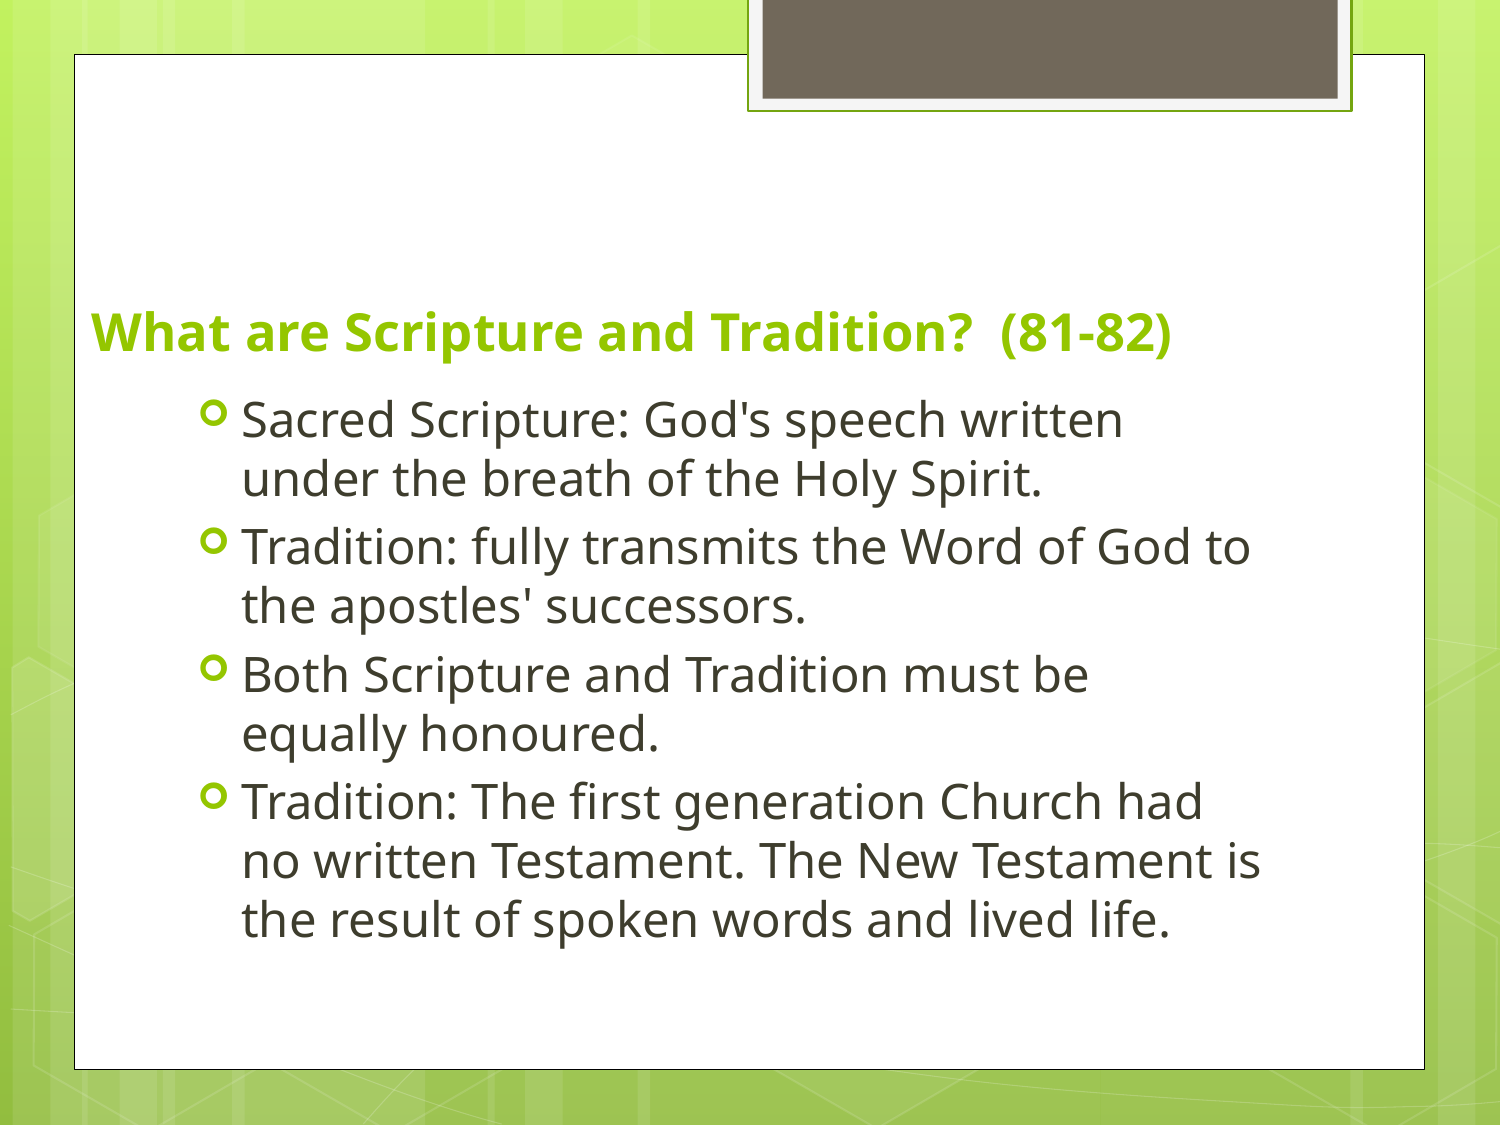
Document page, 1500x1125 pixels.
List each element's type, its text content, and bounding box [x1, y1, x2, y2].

list Sacred Scripture: God's speech written under the breath of the Holy Spirit. Tradition: fully transmits the Word of God to the apostles' successors. Both Scripture and Tradition must be equally honoured. Tradition: The first generation Church had no written Testament. The New Testament is the result of spoken words and lived life. [171, 381, 1283, 957]
title What are Scripture and Tradition? (81-82) [76, 290, 1427, 433]
